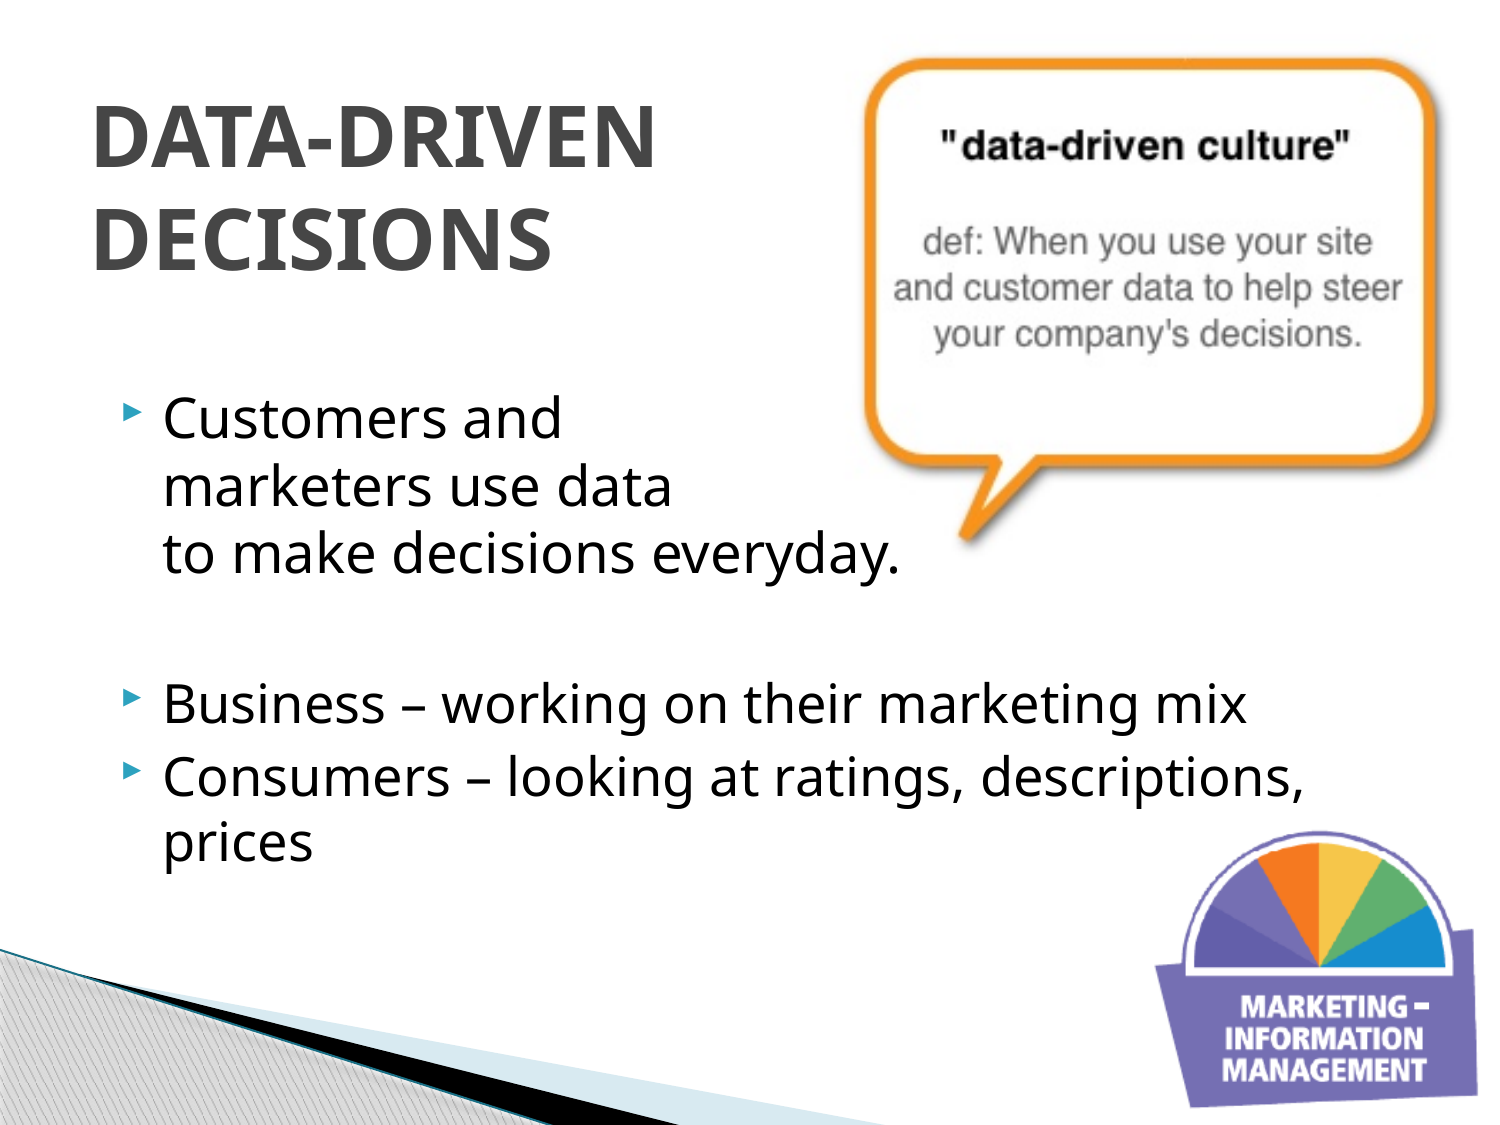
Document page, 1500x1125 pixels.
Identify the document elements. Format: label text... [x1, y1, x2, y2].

picture [1122, 815, 1500, 1125]
picture [809, 0, 1500, 576]
title DATA-DRIVEN DECISIONS [75, 45, 803, 325]
list Customers and marketers use data to make decisions everyday. Business – working on their marketing mix Consumers – looking at ratings, descriptions, prices [87, 375, 1475, 988]
